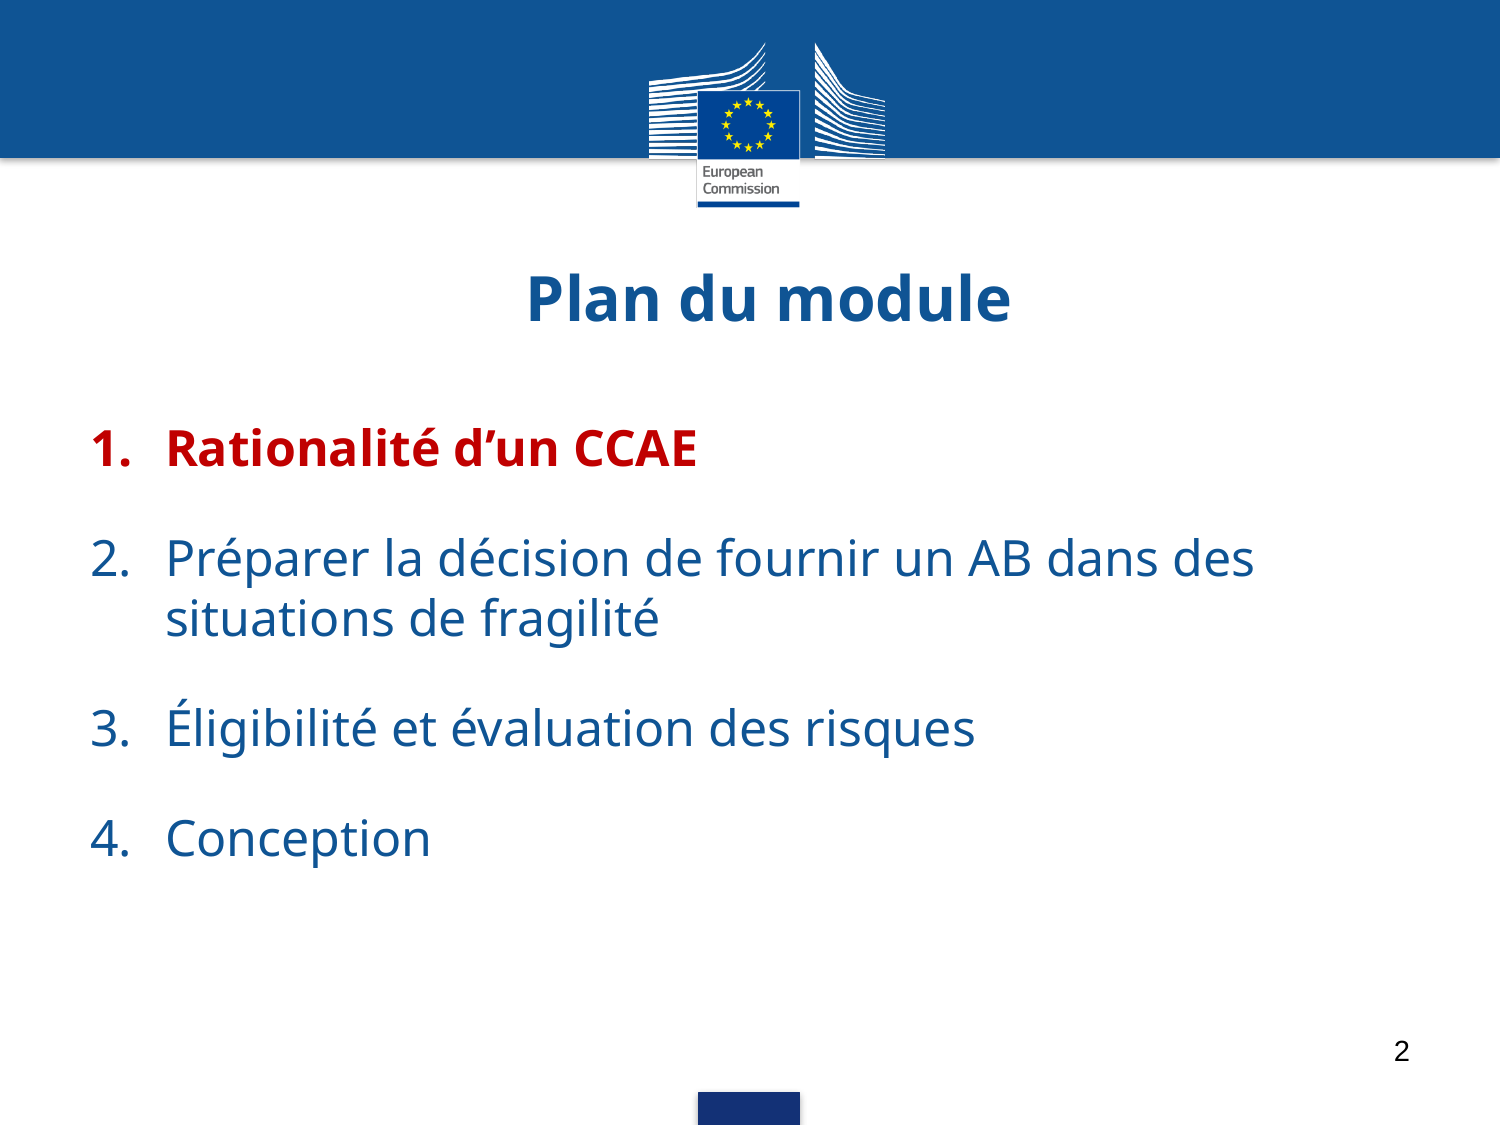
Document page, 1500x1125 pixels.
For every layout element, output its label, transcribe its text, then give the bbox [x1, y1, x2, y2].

picture [649, 42, 885, 208]
title Plan du module [64, 219, 1416, 374]
slide_number 2 [1074, 1024, 1426, 1103]
list Rationalité d’un CCAE Préparer la décision de fournir un AB dans des situations de fragilité Éligibilité et évaluation des risques Conception [74, 408, 1426, 988]
